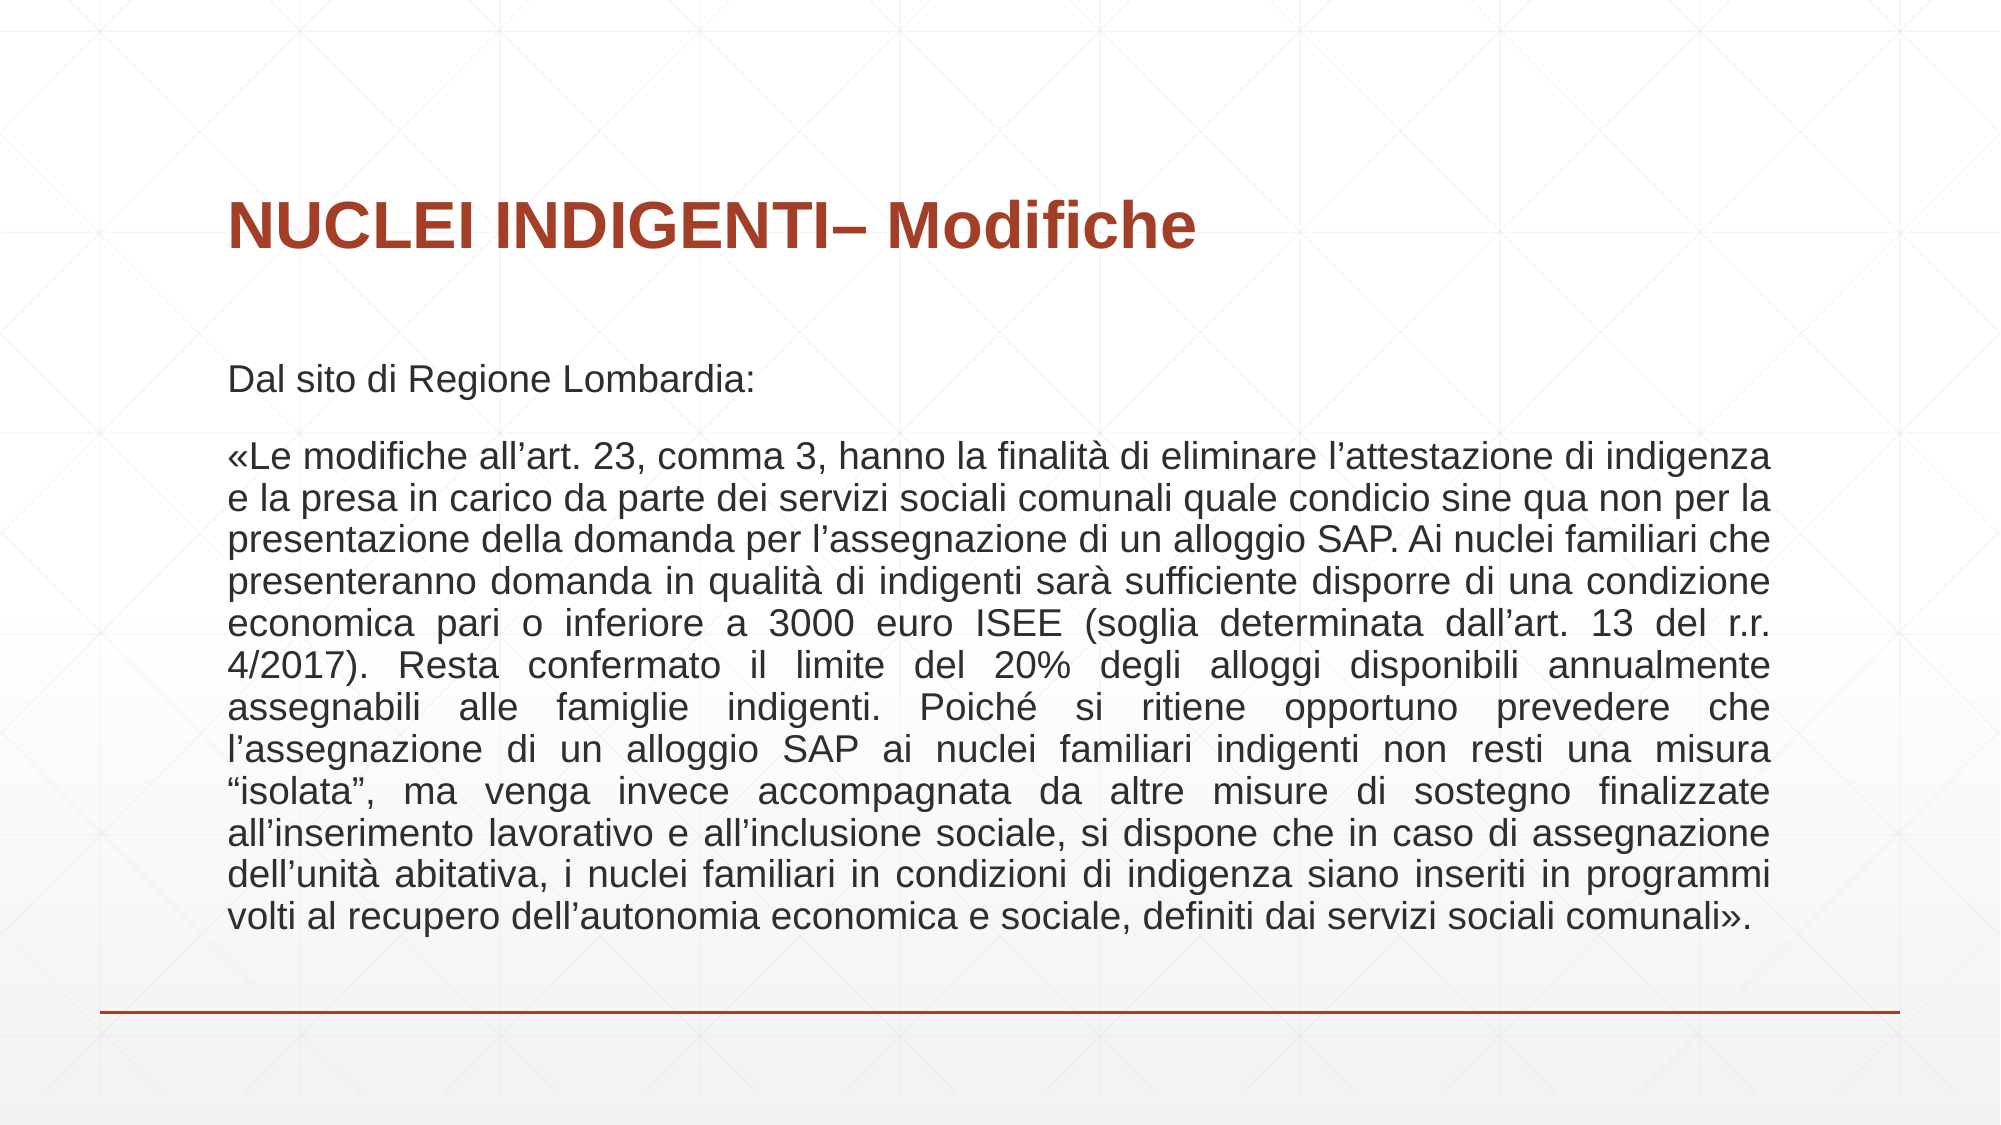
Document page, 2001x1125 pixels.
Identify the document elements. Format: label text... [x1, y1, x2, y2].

list Dal sito di Regione Lombardia: «Le modifiche all’art. 23, comma 3, hanno la finalità di eliminare l’attestazione di indigenza e la presa in carico da parte dei servizi sociali comunali quale condicio sine qua non per la presentazione della domanda per l’assegnazione di un alloggio SAP. Ai nuclei familiari che presenteranno domanda in qualità di indigenti sarà sufficiente disporre di una condizione economica pari o inferiore a 3000 euro ISEE (soglia determinata dall’art. 13 del r.r. 4/2017). Resta confermato il limite del 20% degli alloggi disponibili annualmente assegnabili alle famiglie indigenti. Poiché si ritiene opportuno prevedere che l’assegnazione di un alloggio SAP ai nuclei familiari indigenti non resti una misura “isolata”, ma venga invece accompagnata da altre misure di sostegno finalizzate all’inserimento lavorativo e all’inclusione sociale, si dispone che in caso di assegnazione dell’unità abitativa, i nuclei familiari in condizioni di indigenza siano inseriti in programmi volti al recupero dell’autonomia economica e sociale, definiti dai servizi sociali comunali». [212, 270, 1788, 991]
title NUCLEI INDIGENTI– Modifiche [212, 82, 1788, 270]
